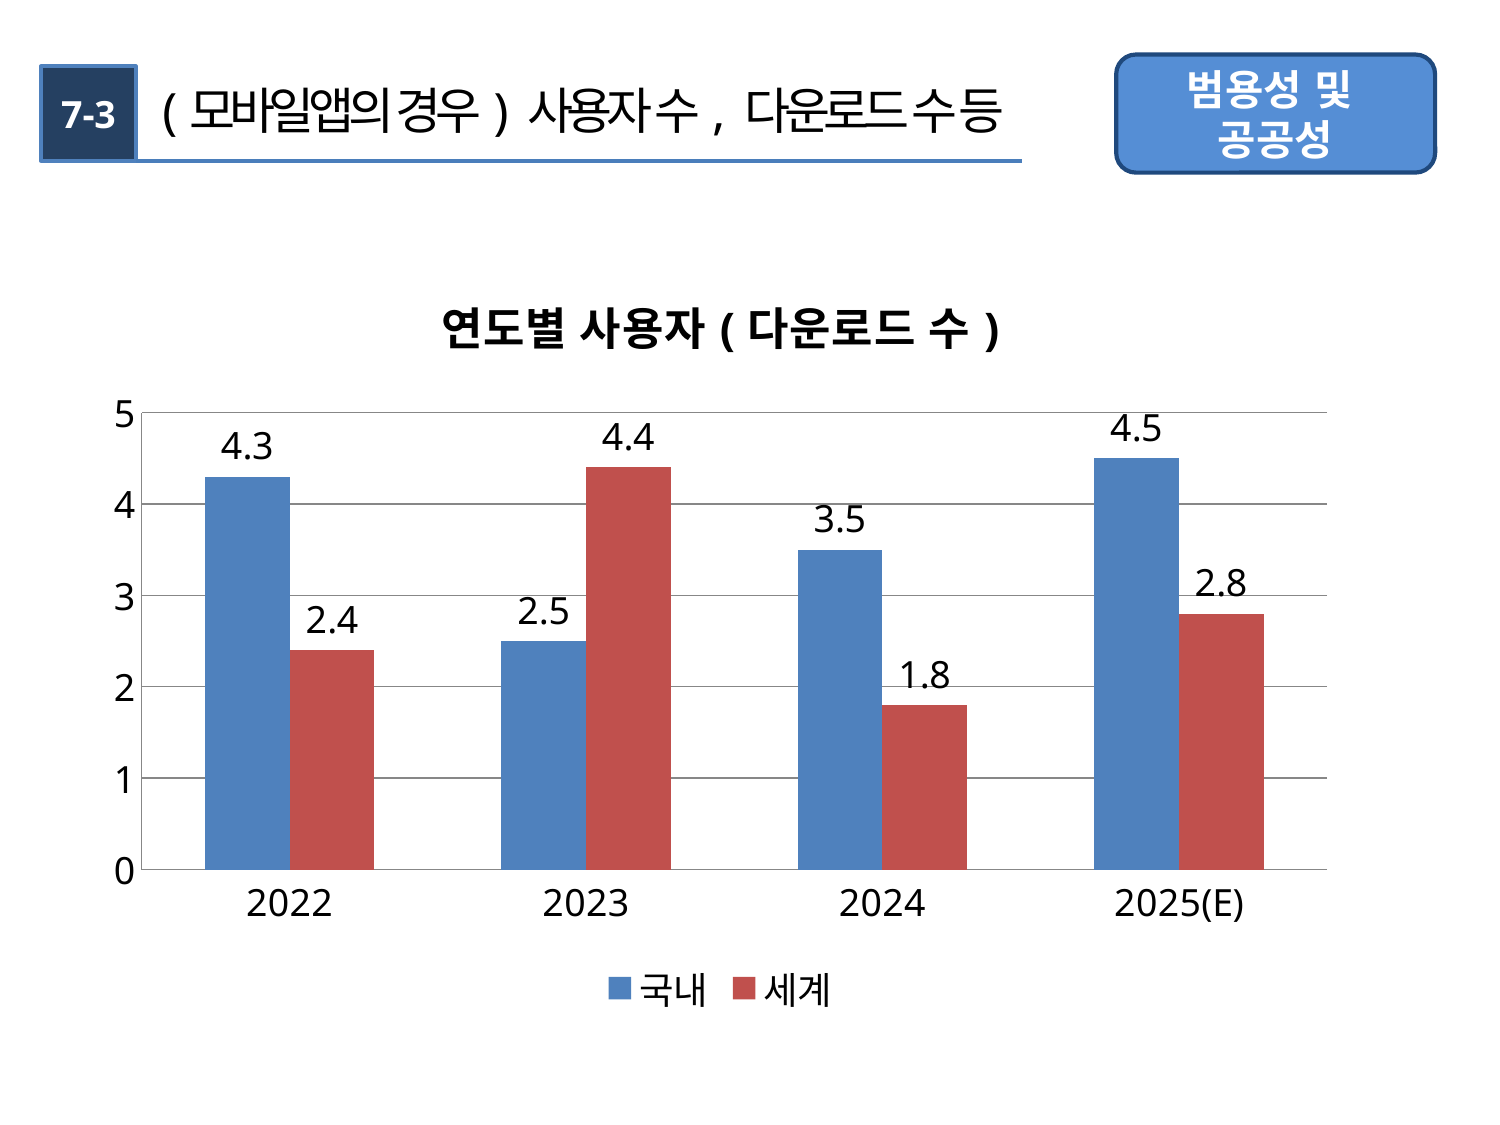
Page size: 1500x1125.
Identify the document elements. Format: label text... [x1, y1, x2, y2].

chart [88, 255, 1353, 1024]
text_box 범용성 및 공공성 [1114, 52, 1438, 175]
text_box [40, 66, 1022, 162]
